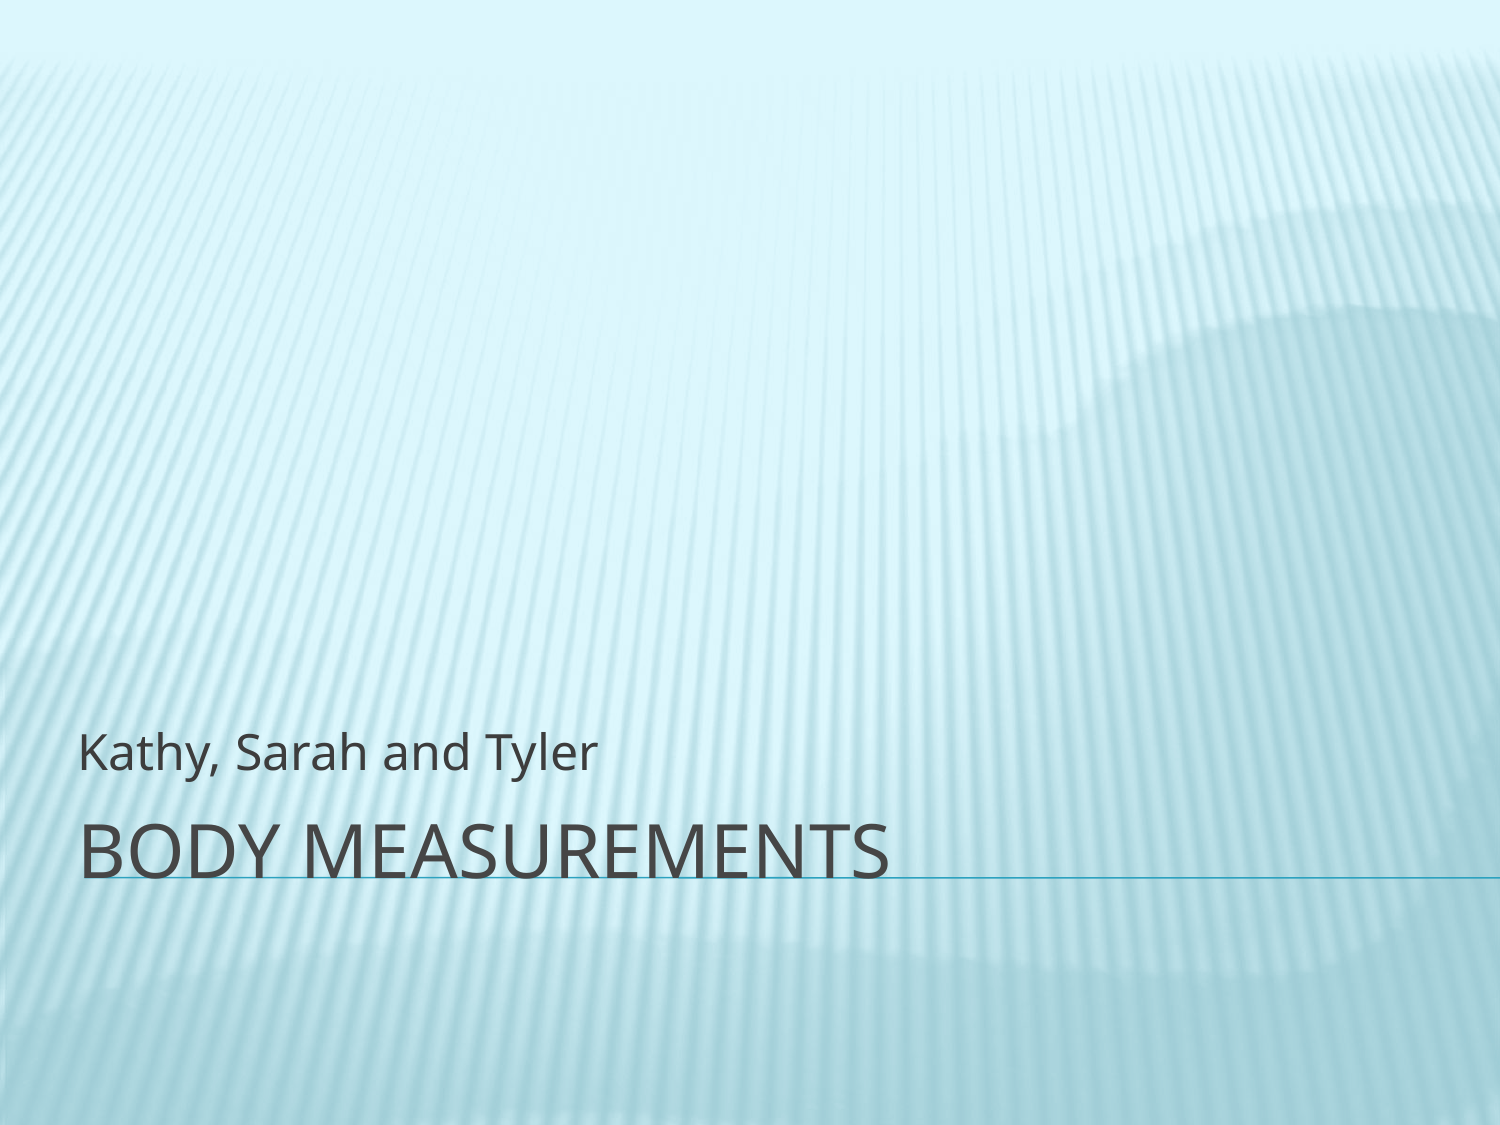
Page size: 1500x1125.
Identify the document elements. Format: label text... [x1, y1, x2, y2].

subtitle Kathy, Sarah and Tyler [62, 637, 1450, 788]
title Body measurements [62, 796, 1450, 997]
